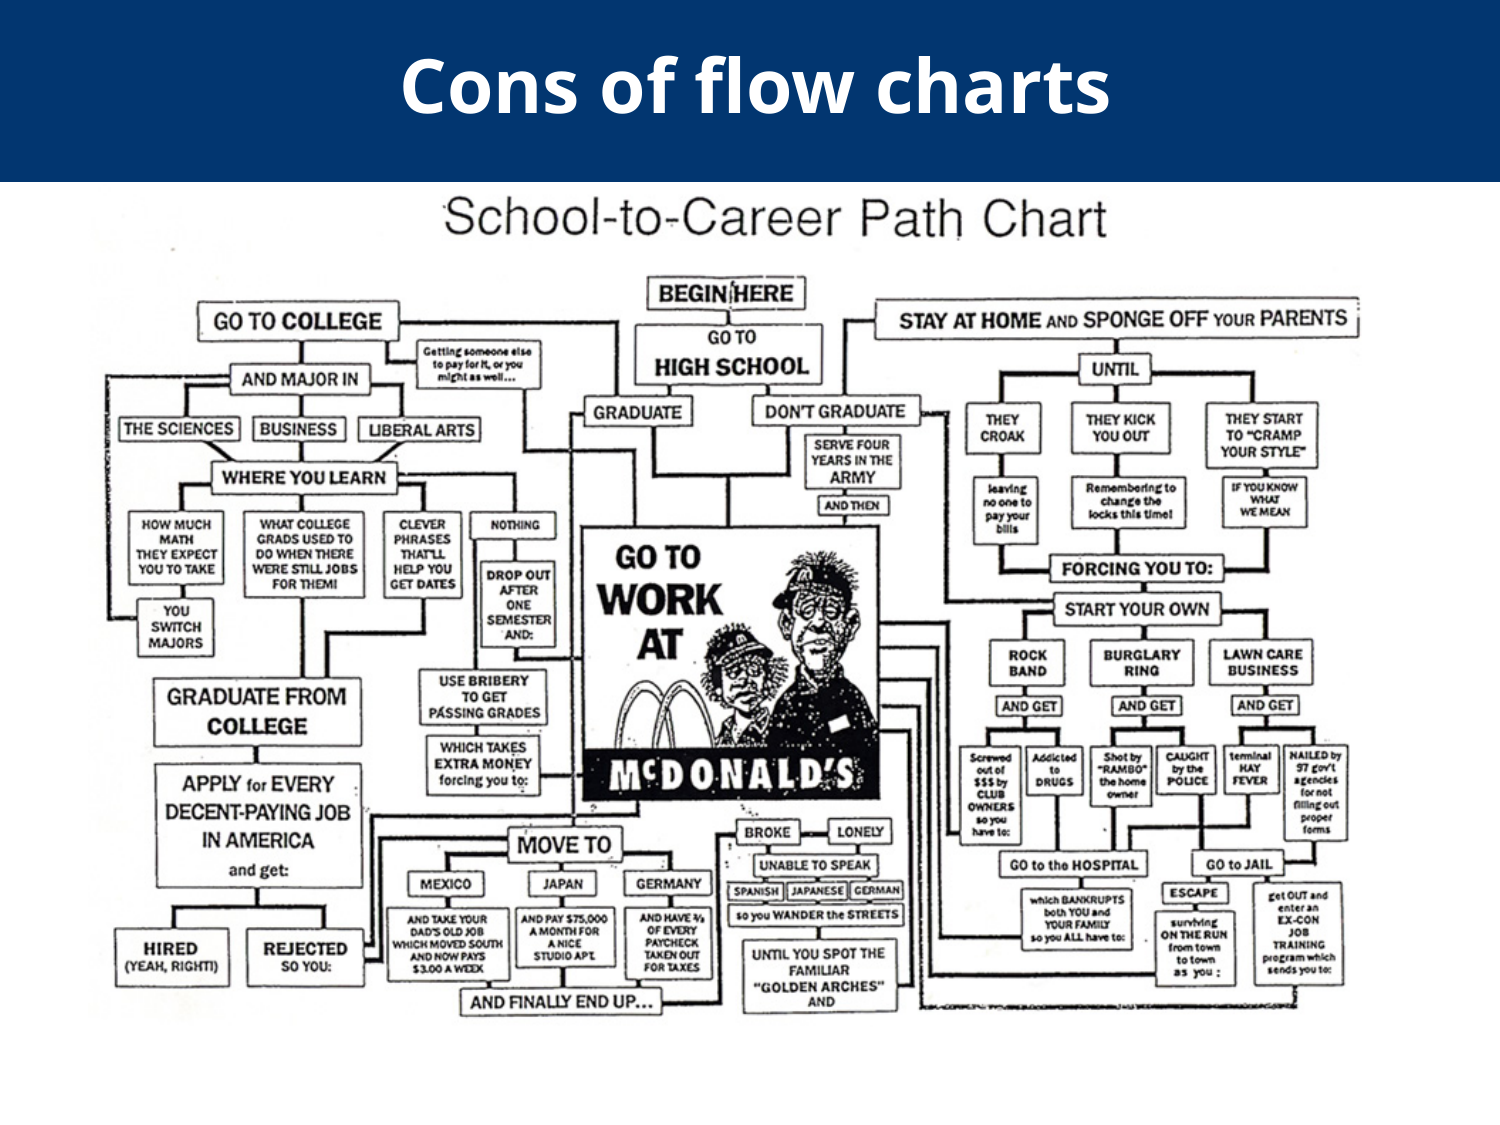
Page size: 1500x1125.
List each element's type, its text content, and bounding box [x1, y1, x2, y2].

text_box Cons of flow charts [29, 30, 1483, 136]
picture [88, 184, 1367, 1027]
text_box [0, 0, 1500, 182]
